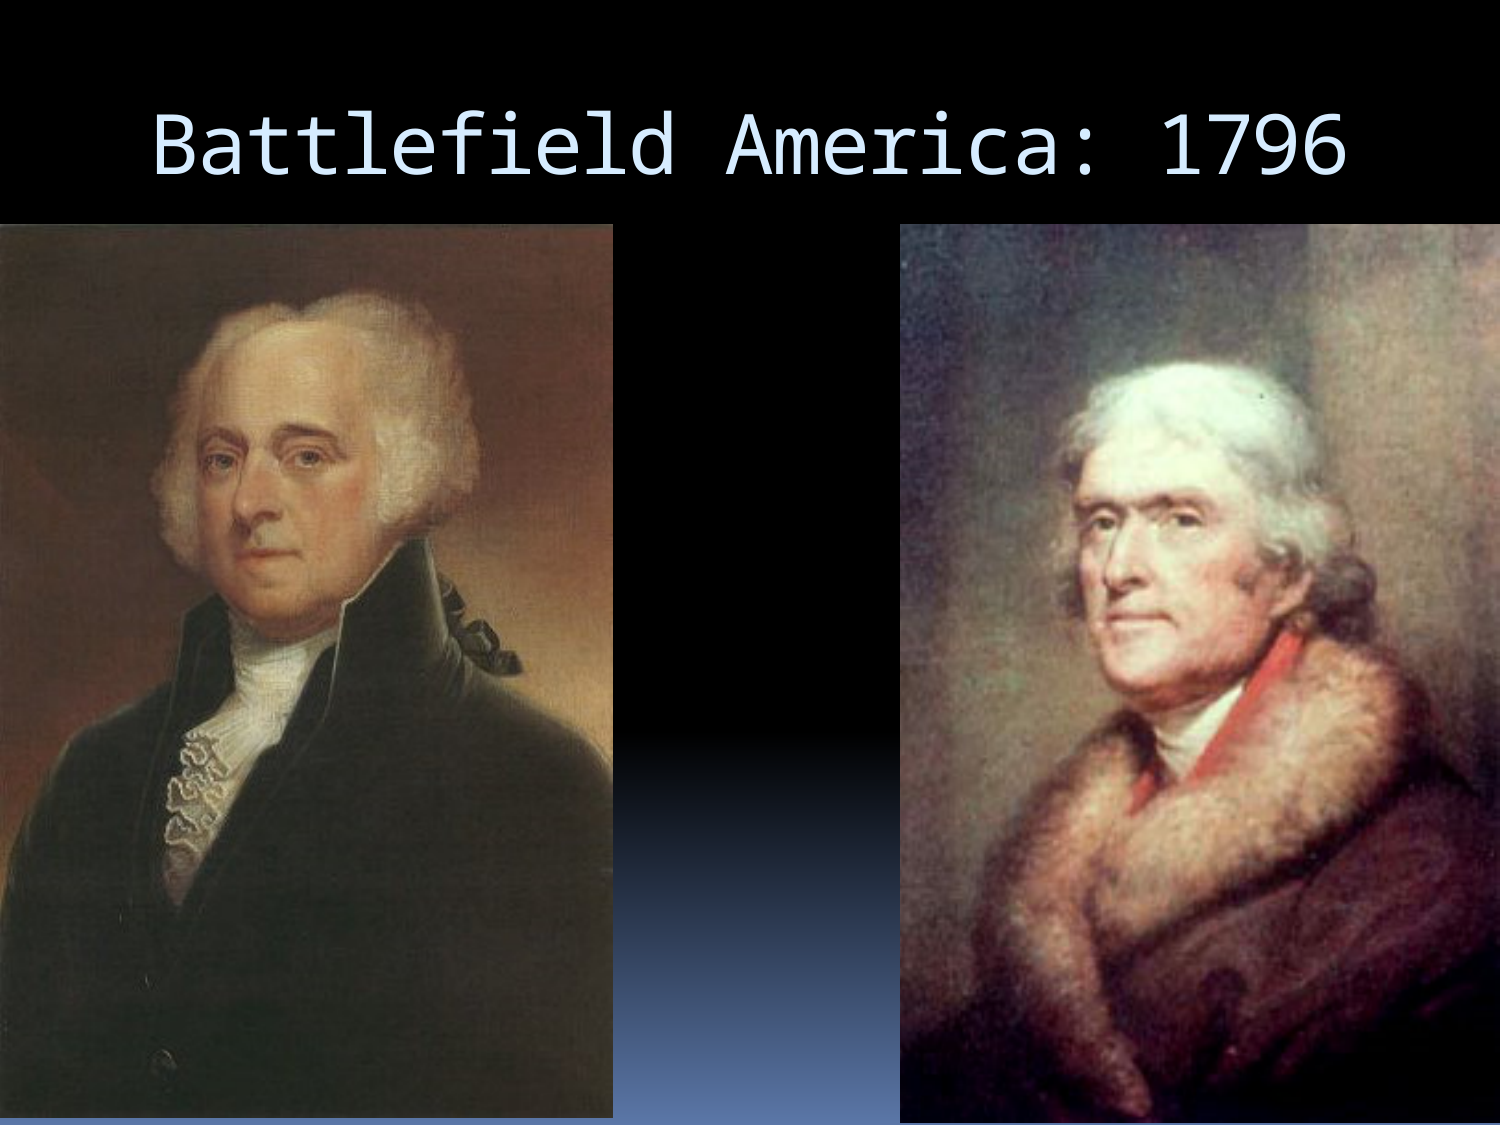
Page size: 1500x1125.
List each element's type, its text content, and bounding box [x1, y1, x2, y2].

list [0, 224, 613, 1119]
title Battlefield America: 1796 [75, 83, 1425, 234]
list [899, 224, 1500, 1123]
